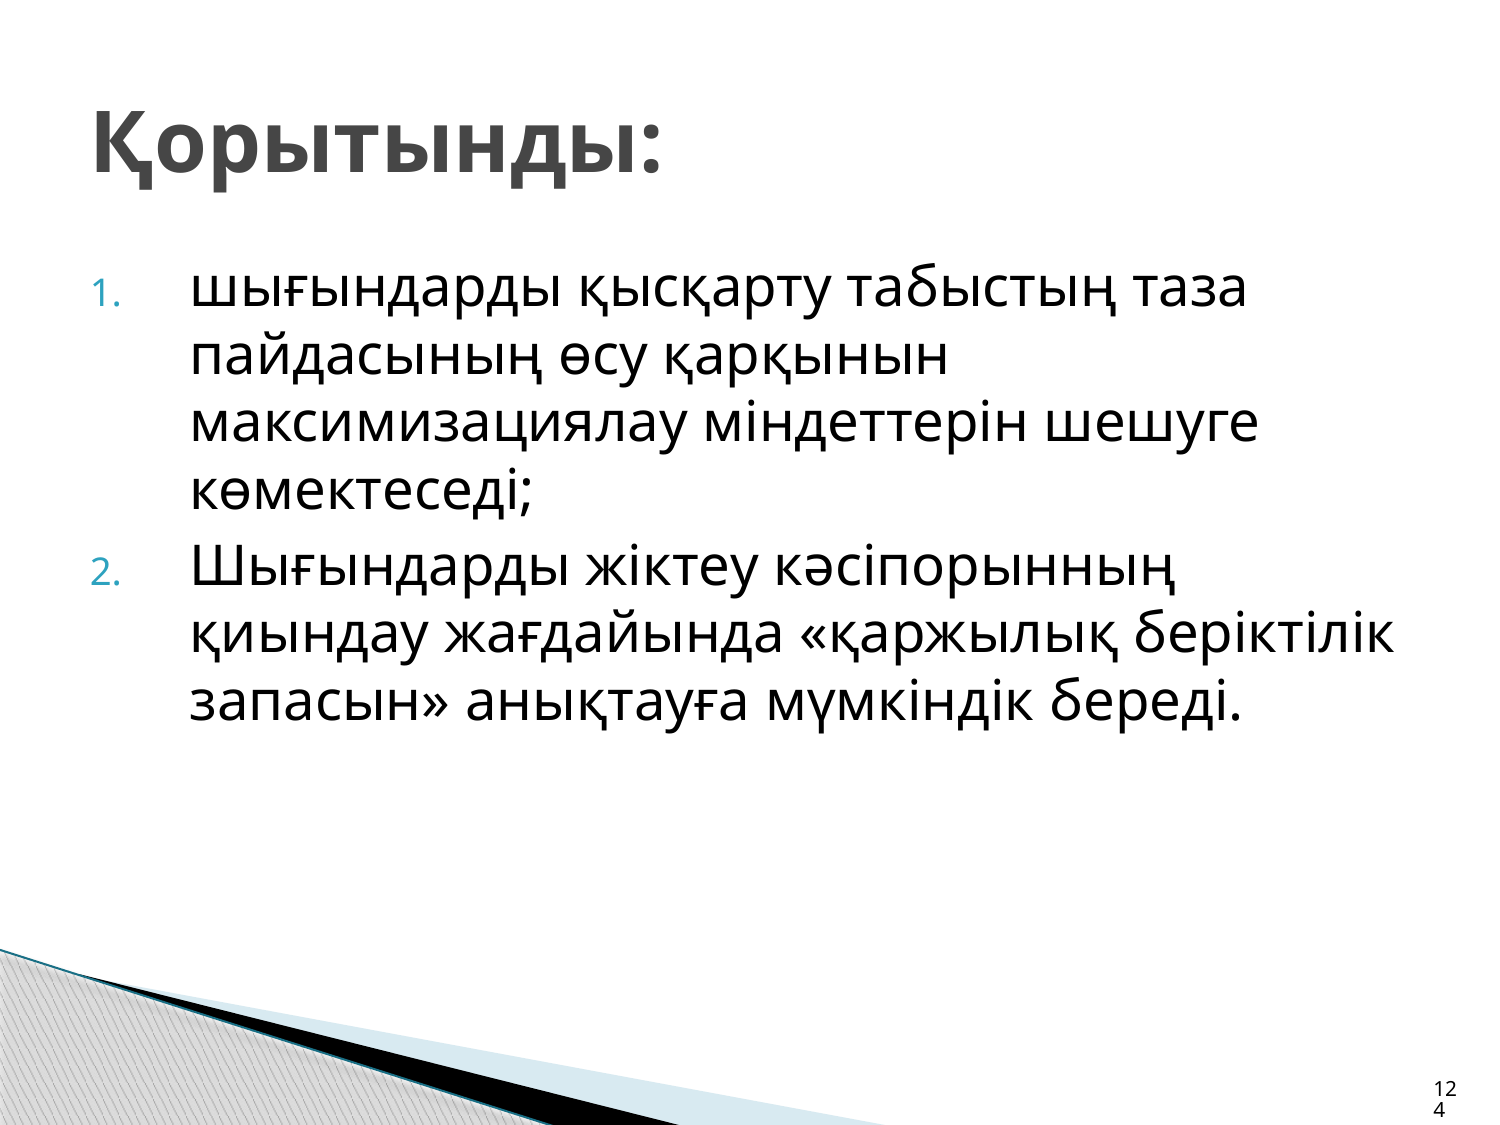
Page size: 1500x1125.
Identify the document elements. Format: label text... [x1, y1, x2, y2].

slide_number 124 [1418, 1051, 1479, 1112]
list шығындарды қысқарту табыстың таза пайдасының өсу қарқынын максимизациялау міндеттерін шешуге көмектеседі; Шығындарды жіктеу кәсіпорынның қиындау жағдайында «қаржылық беріктілік запасын» анықтауға мүмкіндік береді. [75, 243, 1425, 986]
title Қорытынды: [75, 45, 1425, 233]
